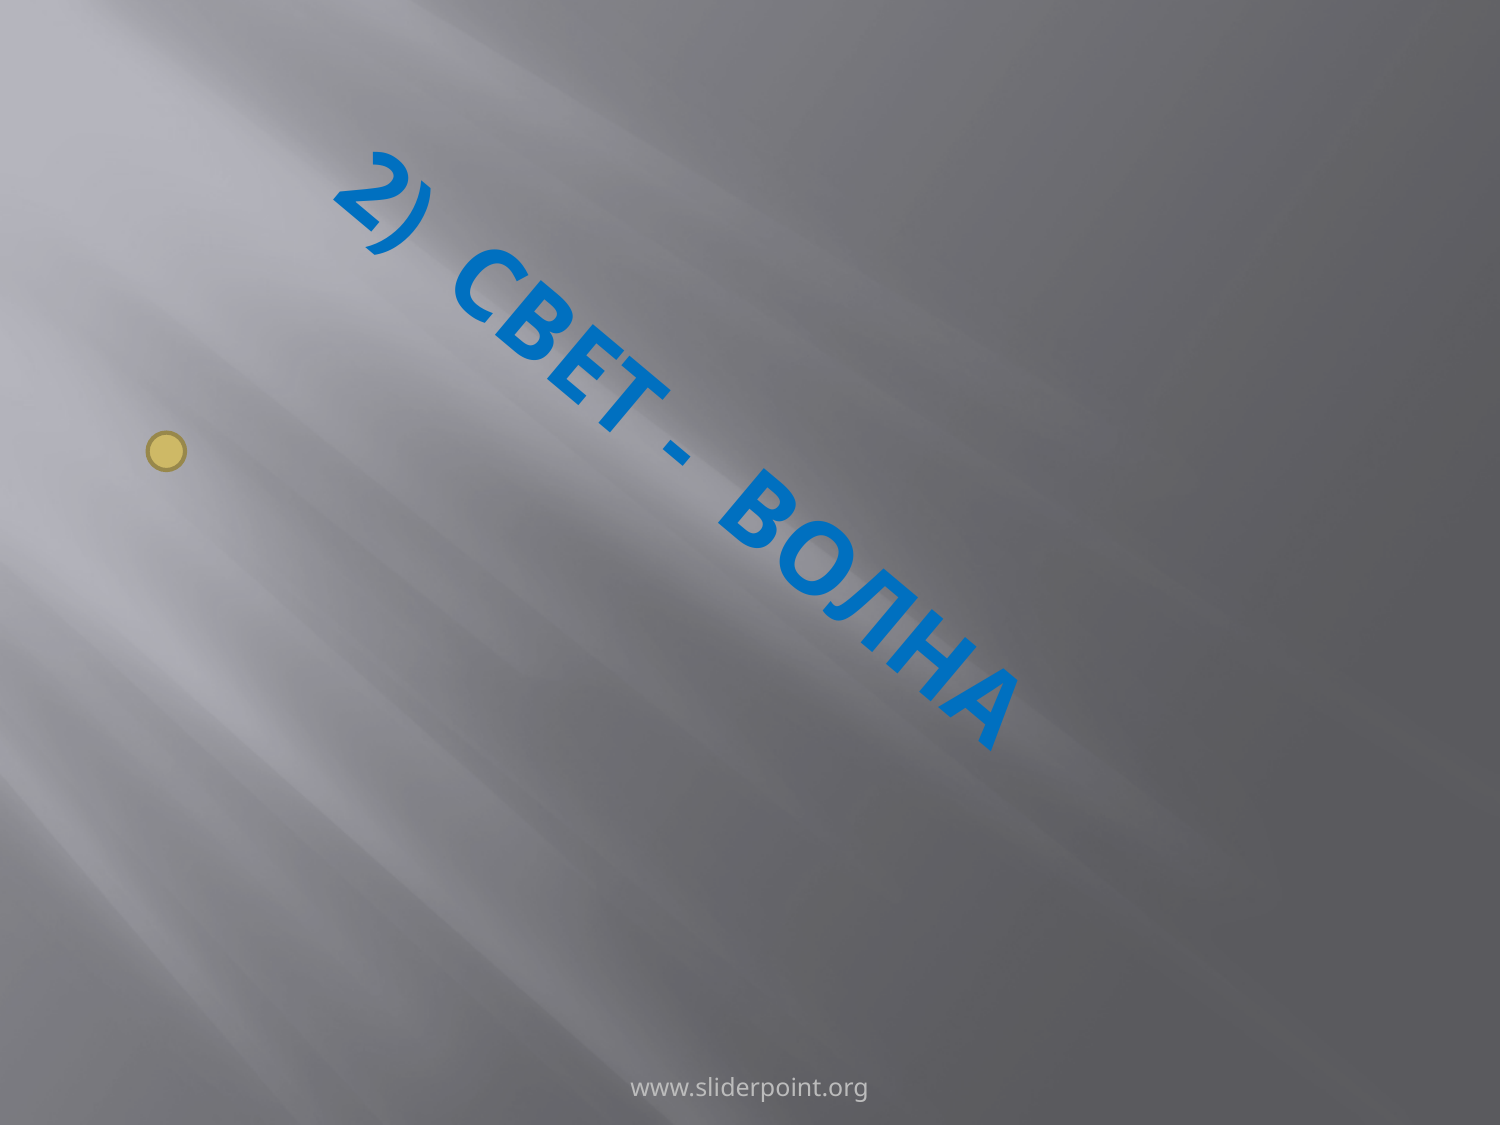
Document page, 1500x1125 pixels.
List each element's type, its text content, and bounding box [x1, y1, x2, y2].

title 2) сВет - волна [130, 0, 1358, 924]
footer www.sliderpoint.org [512, 1052, 988, 1113]
text_box [145, 430, 188, 473]
